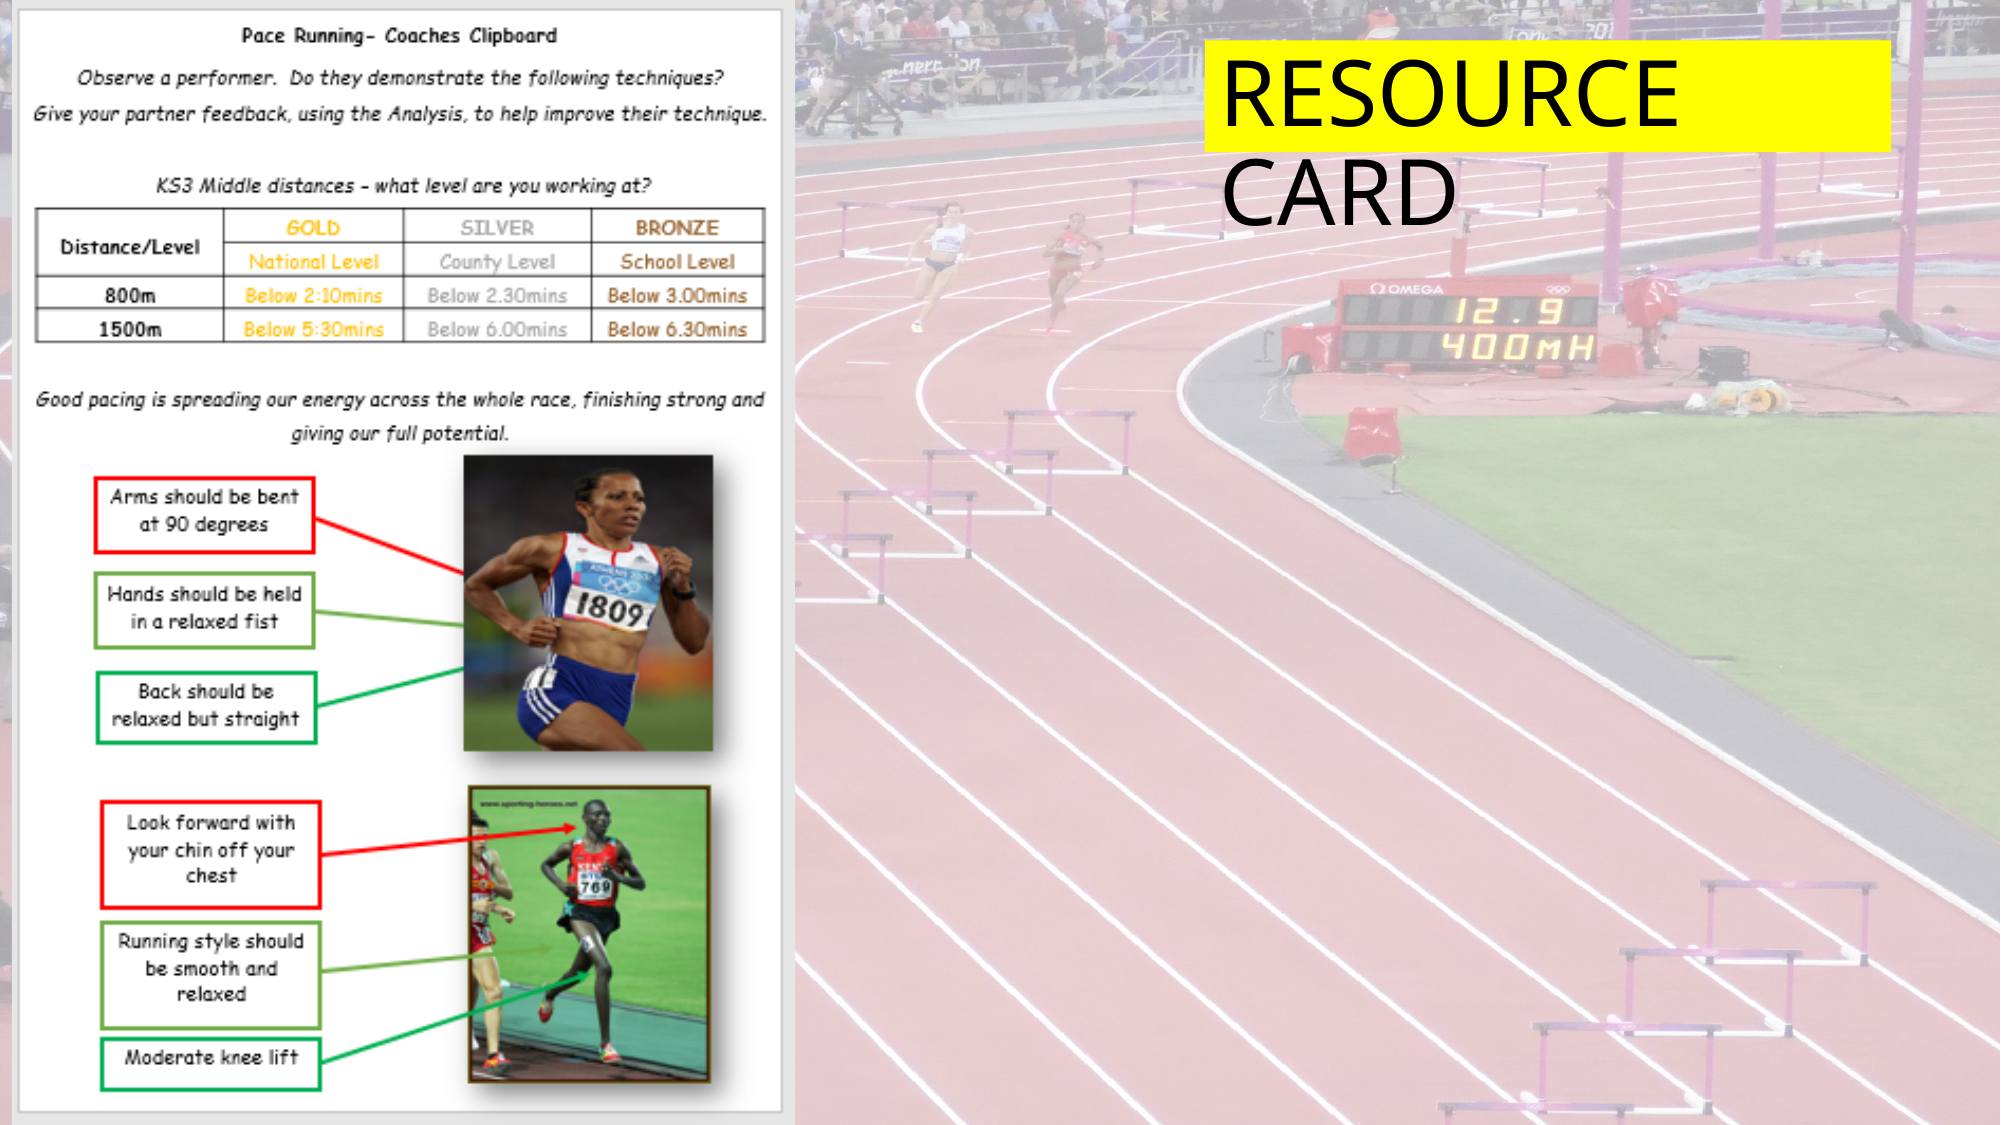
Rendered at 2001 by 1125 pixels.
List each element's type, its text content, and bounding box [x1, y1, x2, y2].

picture [11, 0, 796, 1125]
text_box RESOURCE CARD [1204, 40, 1892, 153]
